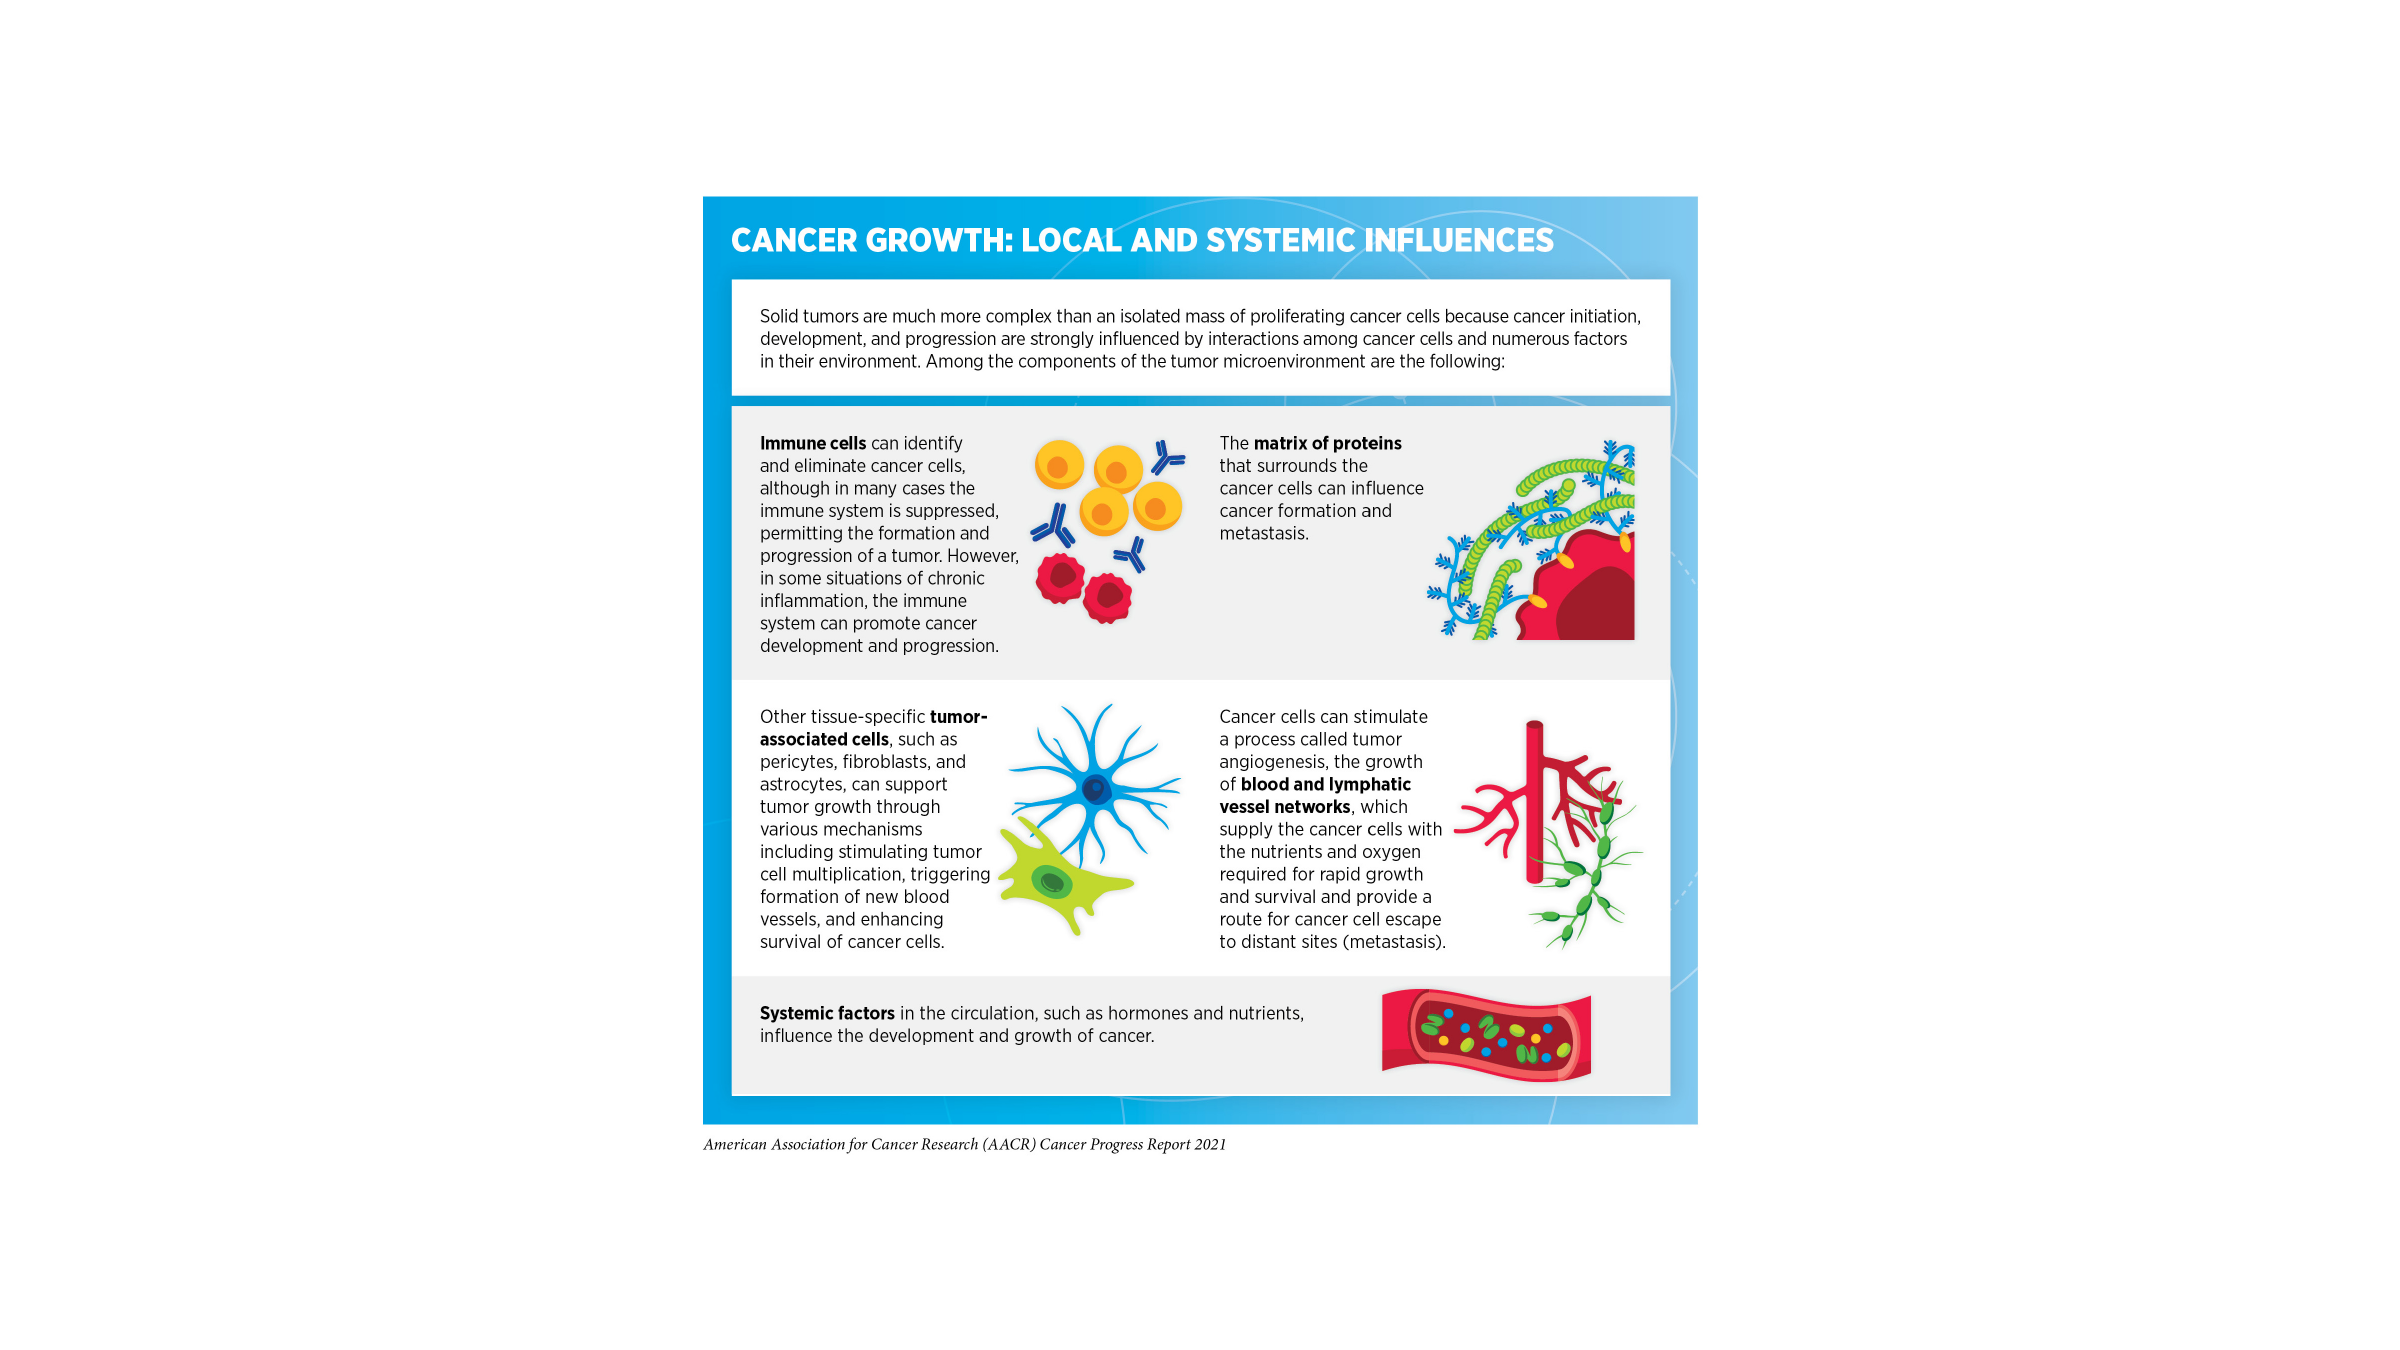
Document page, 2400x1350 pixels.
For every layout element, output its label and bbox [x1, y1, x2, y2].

picture [693, 187, 1707, 1163]
